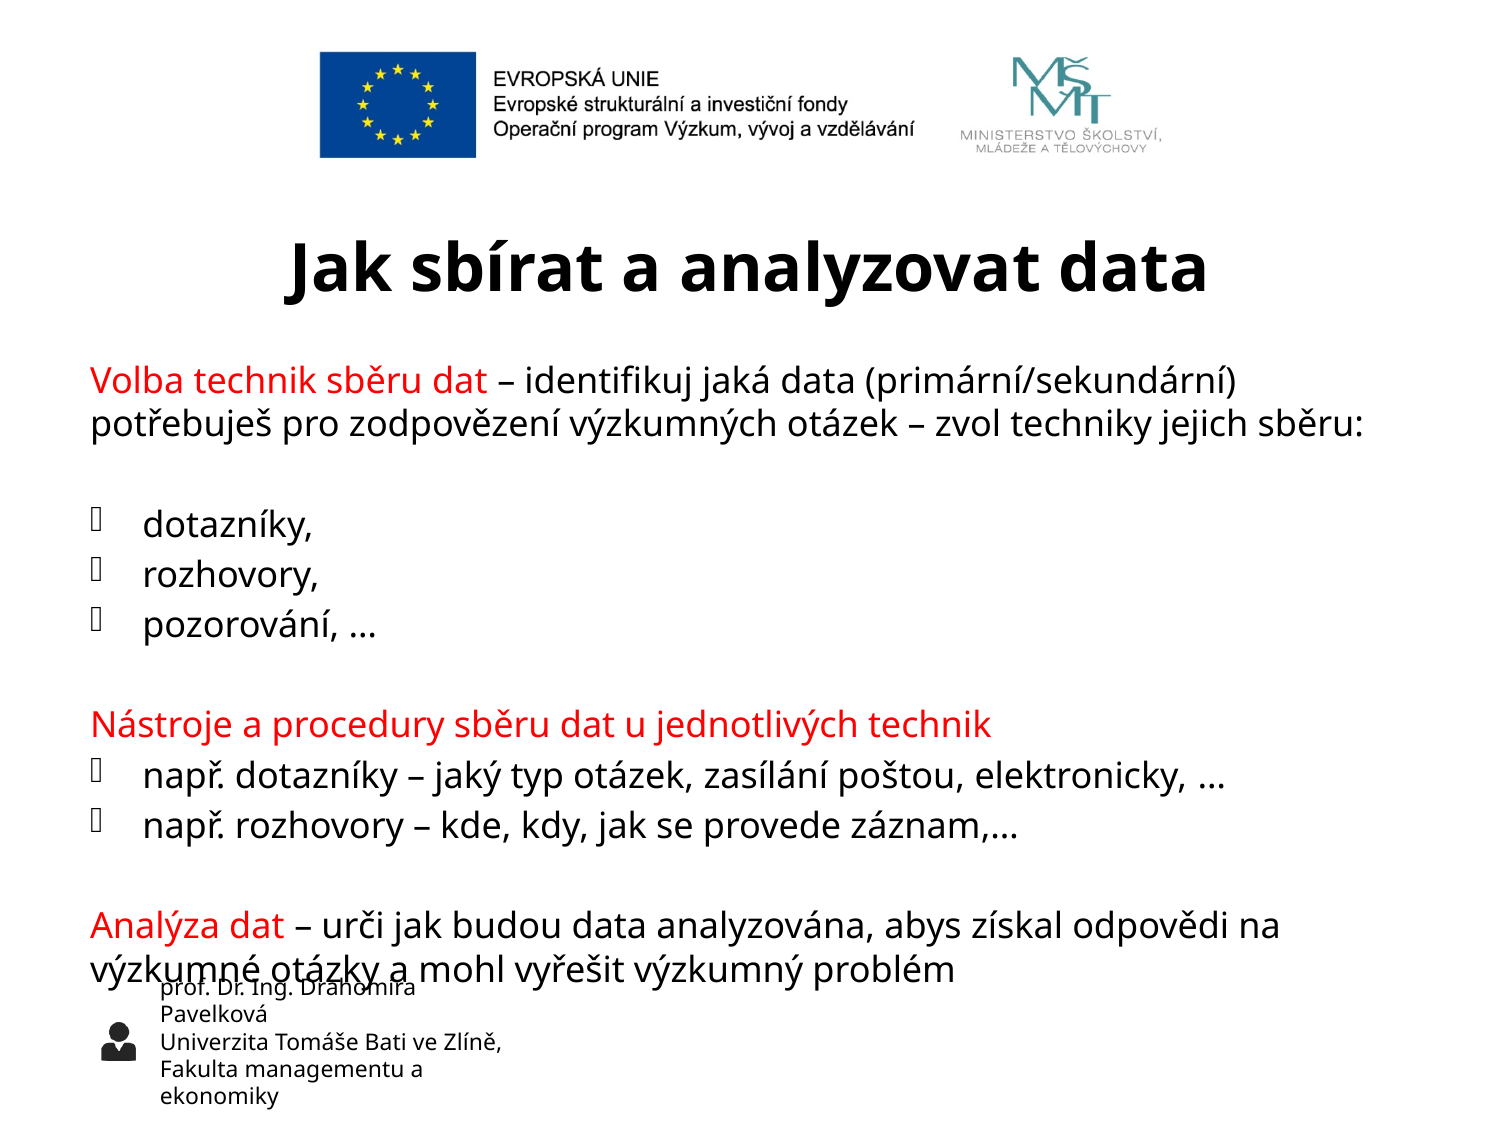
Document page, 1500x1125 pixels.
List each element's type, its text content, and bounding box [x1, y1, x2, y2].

picture [267, 0, 1213, 210]
list Volba technik sběru dat – identifikuj jaká data (primární/sekundární) potřebuješ pro zodpovězení výzkumných otázek – zvol techniky jejich sběru: dotazníky, rozhovory, pozorování, … Nástroje a procedury sběru dat u jednotlivých technik např. dotazníky – jaký typ otázek, zasílání poštou, elektronicky, … např. rozhovory – kde, kdy, jak se provede záznam,… Analýza dat – urči jak budou data analyzována, abys získal odpovědi na výzkumné otázky a mohl vyřešit výzkumný problém [75, 349, 1425, 1005]
footer prof. Dr. Ing. Drahomíra Pavelková Univerzita Tomáše Bati ve Zlíně, Fakulta managementu a ekonomiky [145, 999, 526, 1083]
picture [101, 1021, 136, 1062]
title Jak sbírat a analyzovat data [75, 196, 1425, 333]
